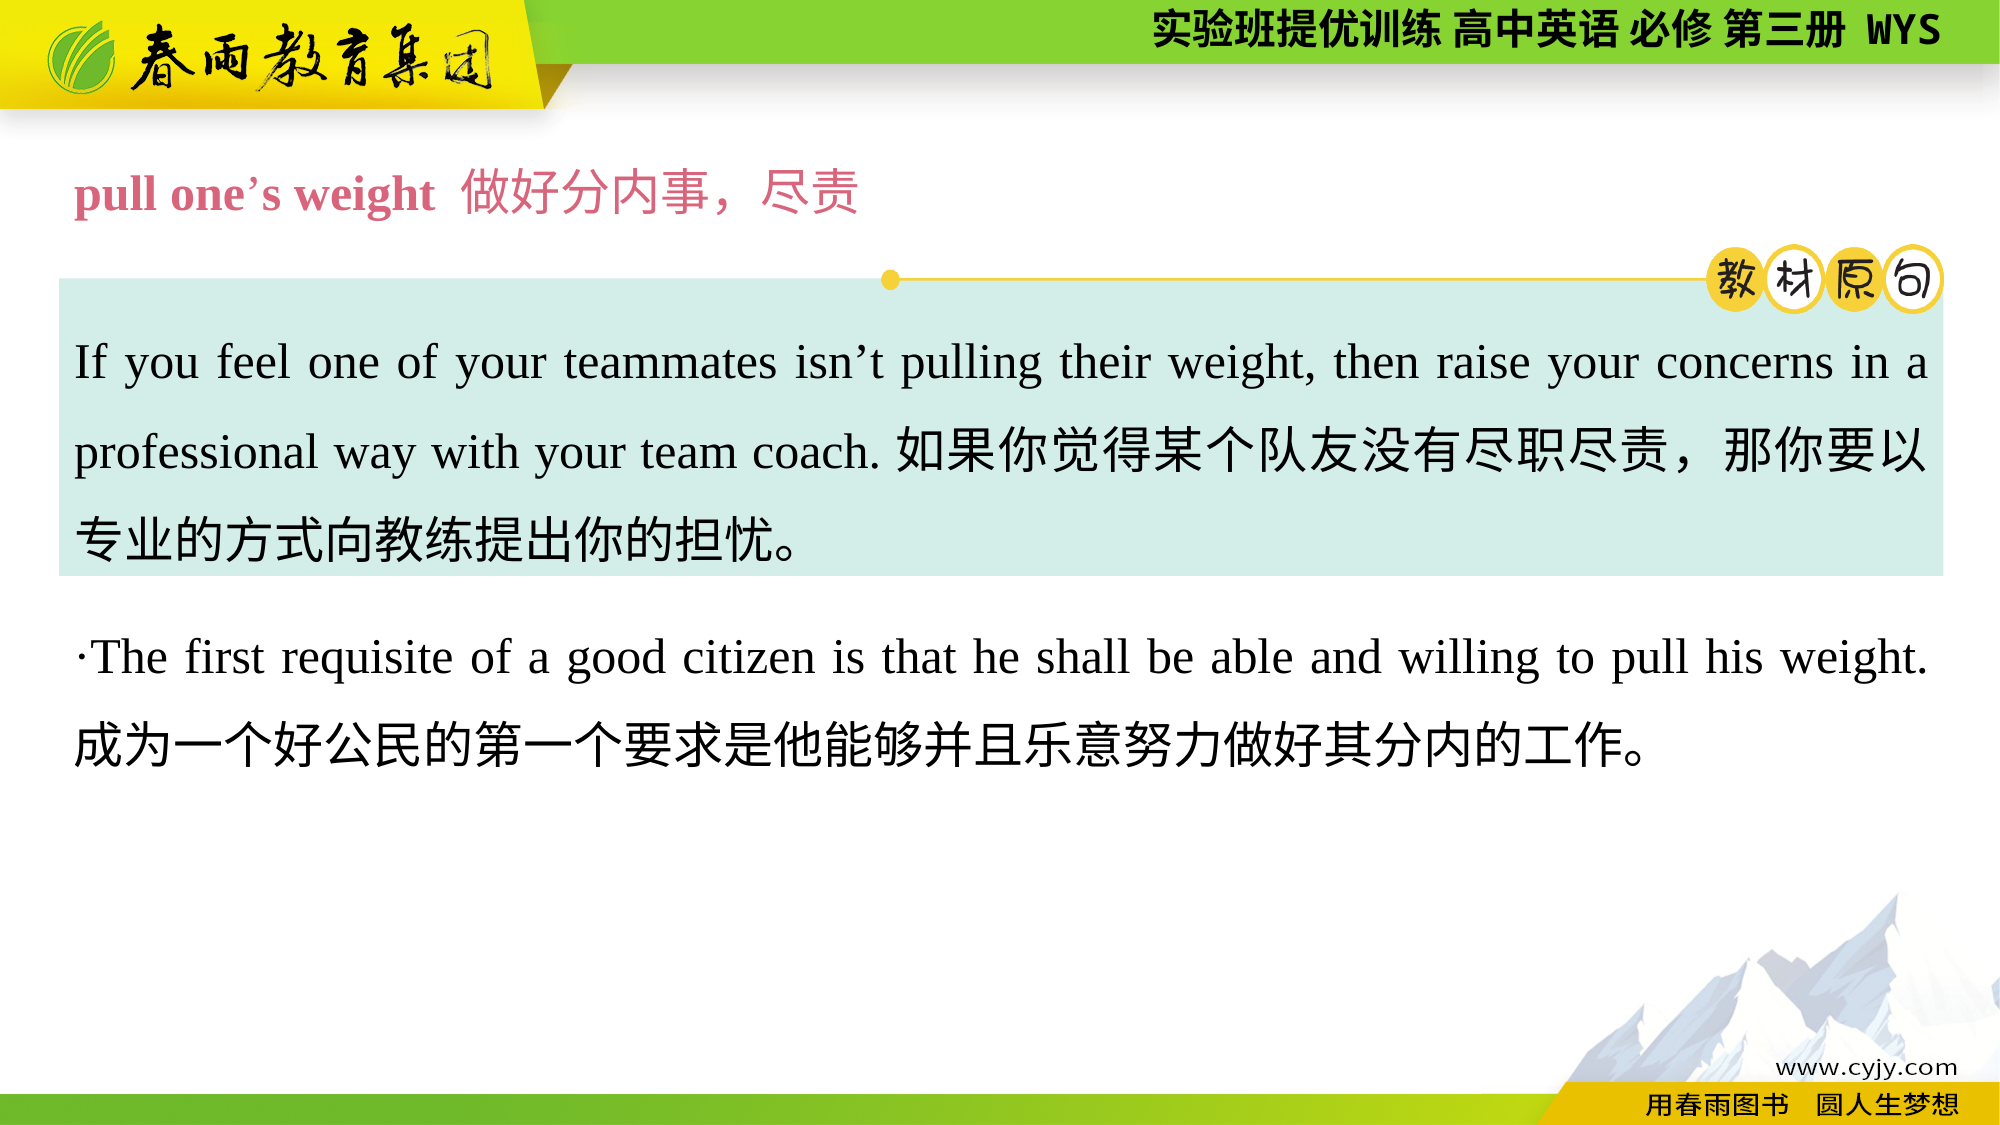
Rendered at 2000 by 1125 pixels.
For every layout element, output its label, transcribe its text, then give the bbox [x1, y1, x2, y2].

picture [0, 0, 2000, 1125]
list pull one’s weight 做好分内事，尽责 [59, 122, 1944, 217]
text_box If you feel one of your teammates isn’t pulling their weight, then raise your concerns in a professional way with your team coach.如果你觉得某个队友没有尽职尽责，那你要以专业的方式向教练提出你的担忧。 [59, 278, 1944, 576]
text_box ·The first requisite of a good citizen is that he shall be able and willing to pull his weight. 成为一个好公民的第一个要求是他能够并且乐意努力做好其分内的工作。 [58, 586, 1944, 781]
